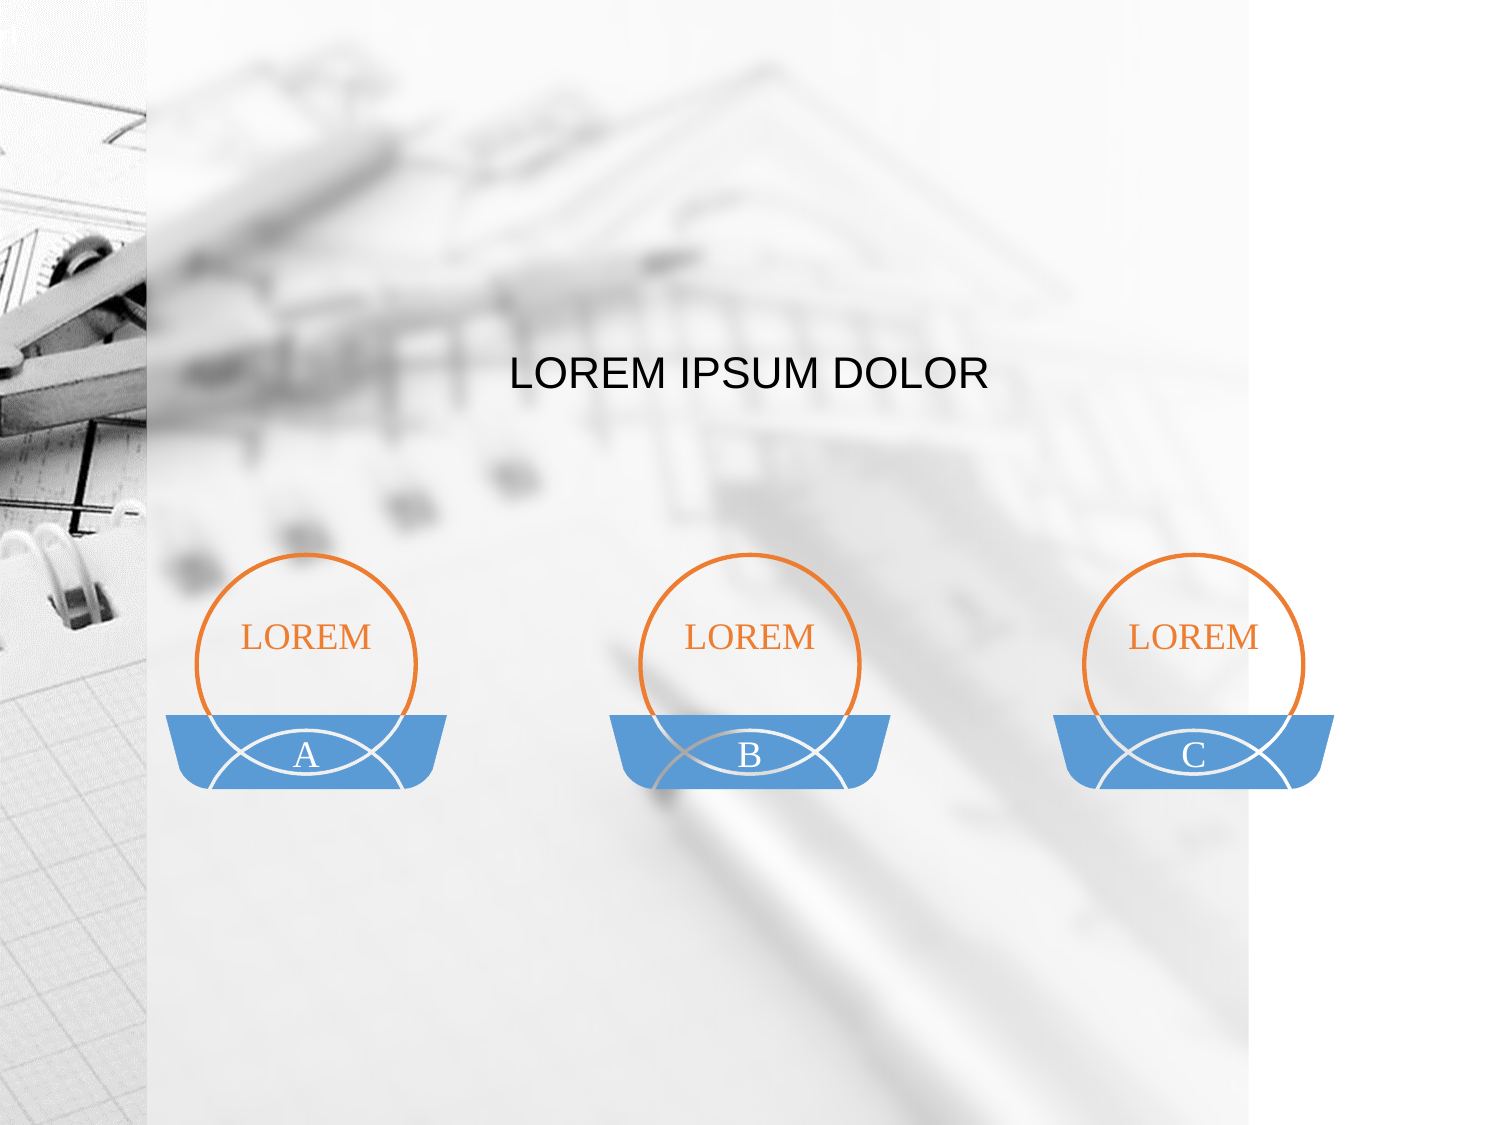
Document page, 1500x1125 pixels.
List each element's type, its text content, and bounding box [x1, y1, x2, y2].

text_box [1053, 552, 1334, 789]
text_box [165, 552, 447, 789]
picture [0, 0, 147, 1125]
text_box LOREM IPSUM DOLOR [440, 309, 1060, 405]
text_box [609, 552, 891, 789]
